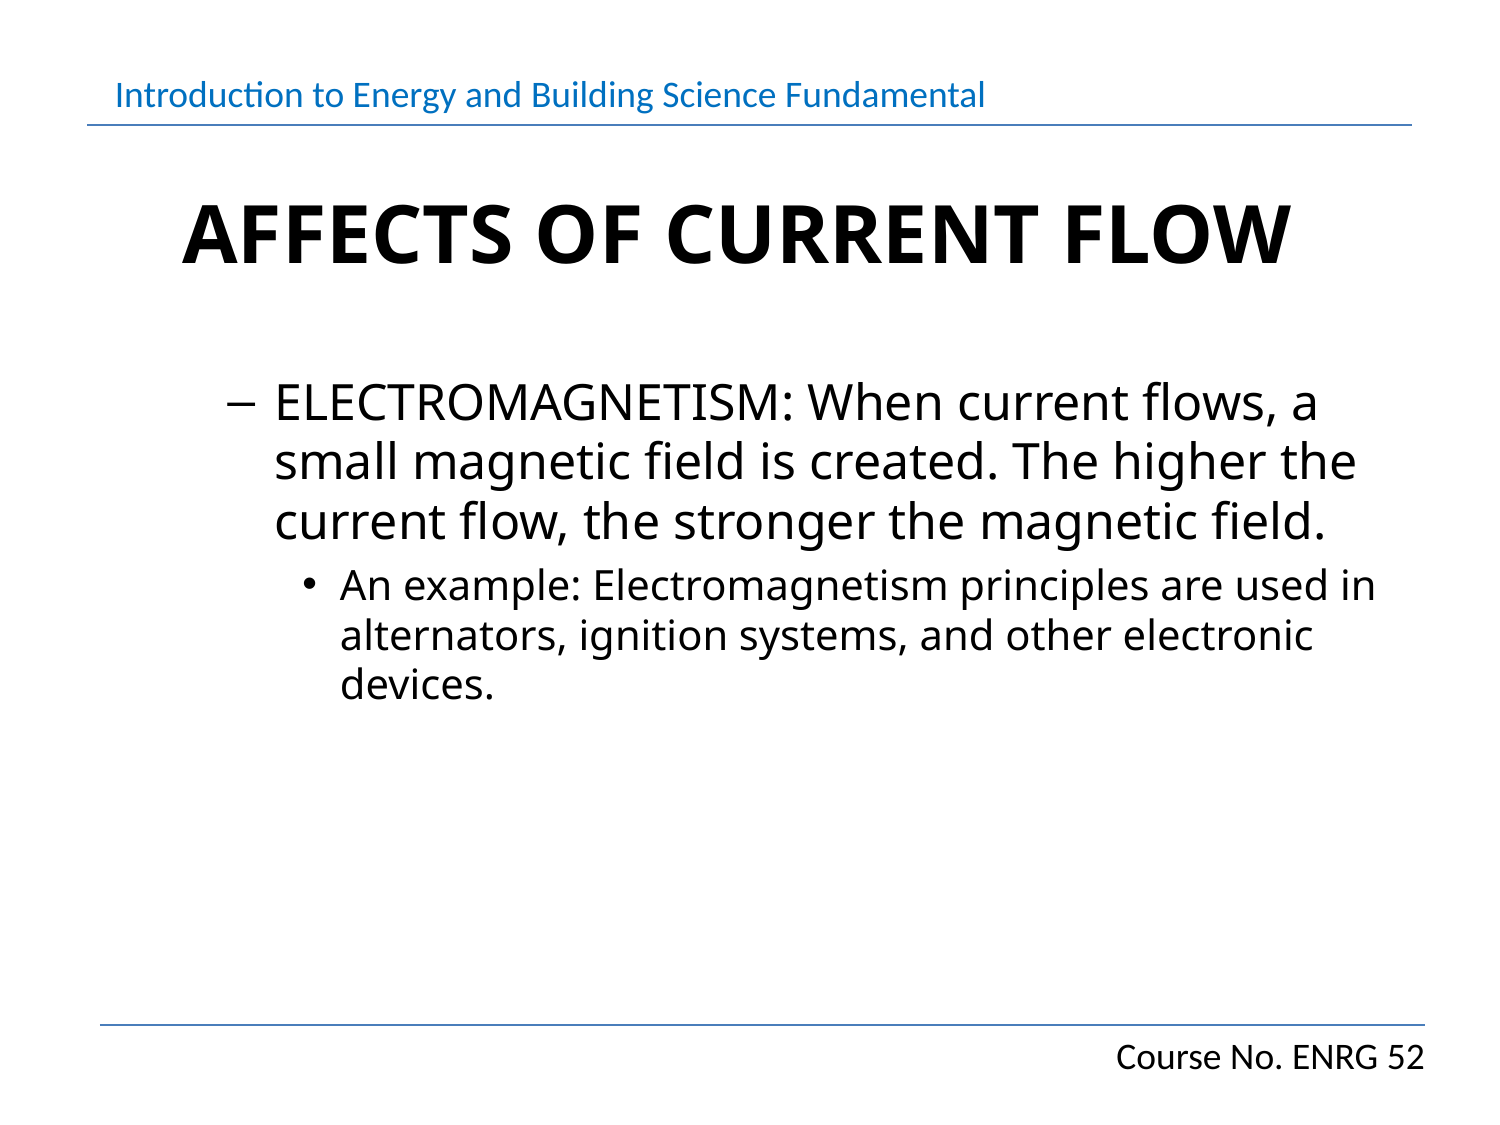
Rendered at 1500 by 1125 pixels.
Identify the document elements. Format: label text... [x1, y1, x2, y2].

list ELECTROMAGNETISM: When current flows, a small magnetic field is created. The higher the current flow, the stronger the magnetic field. An example: Electromagnetism principles are used in alternators, ignition systems, and other electronic devices. [137, 362, 1425, 938]
title AFFECTS OF CURRENT FLOW [99, 137, 1375, 325]
